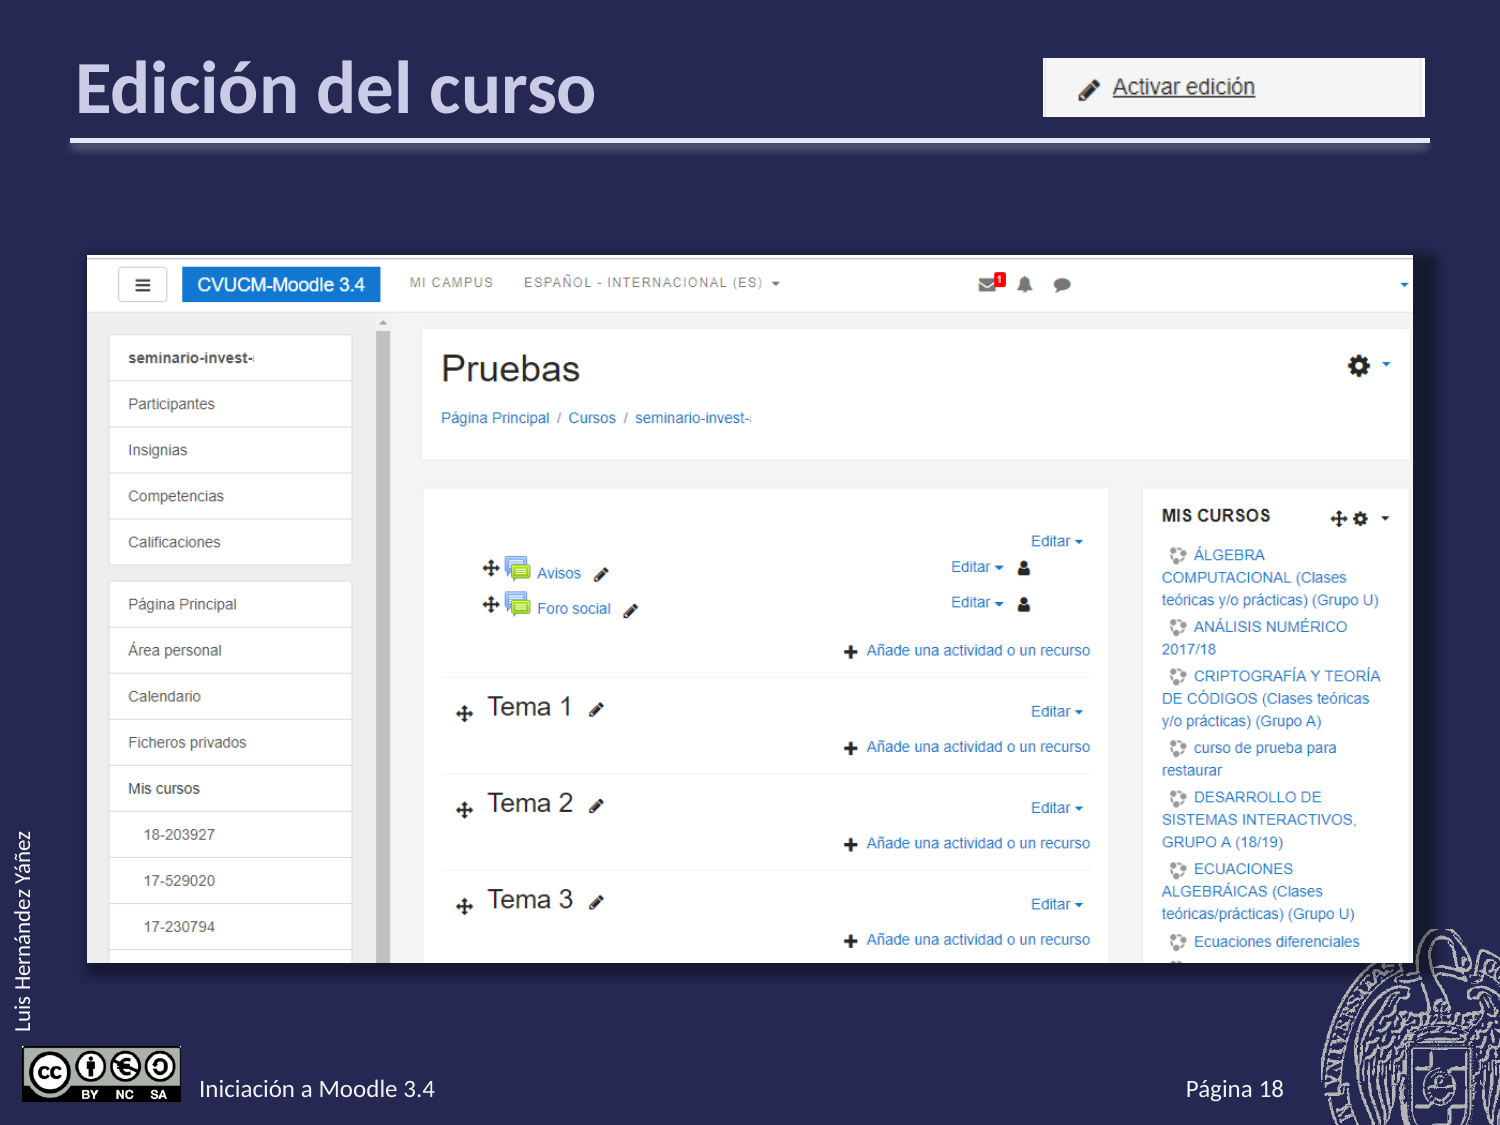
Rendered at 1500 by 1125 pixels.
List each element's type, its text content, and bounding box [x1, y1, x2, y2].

title Bloques HTML [1036, 60, 1425, 129]
picture [22, 1046, 181, 1102]
picture [1043, 58, 1426, 118]
picture [1321, 929, 1500, 1125]
slide_number Página 17 [1136, 1042, 1285, 1103]
footer Iniciación a Moodle 3.4 [199, 1042, 1114, 1103]
title Edición del curso [75, 46, 1425, 129]
picture [87, 255, 1413, 964]
